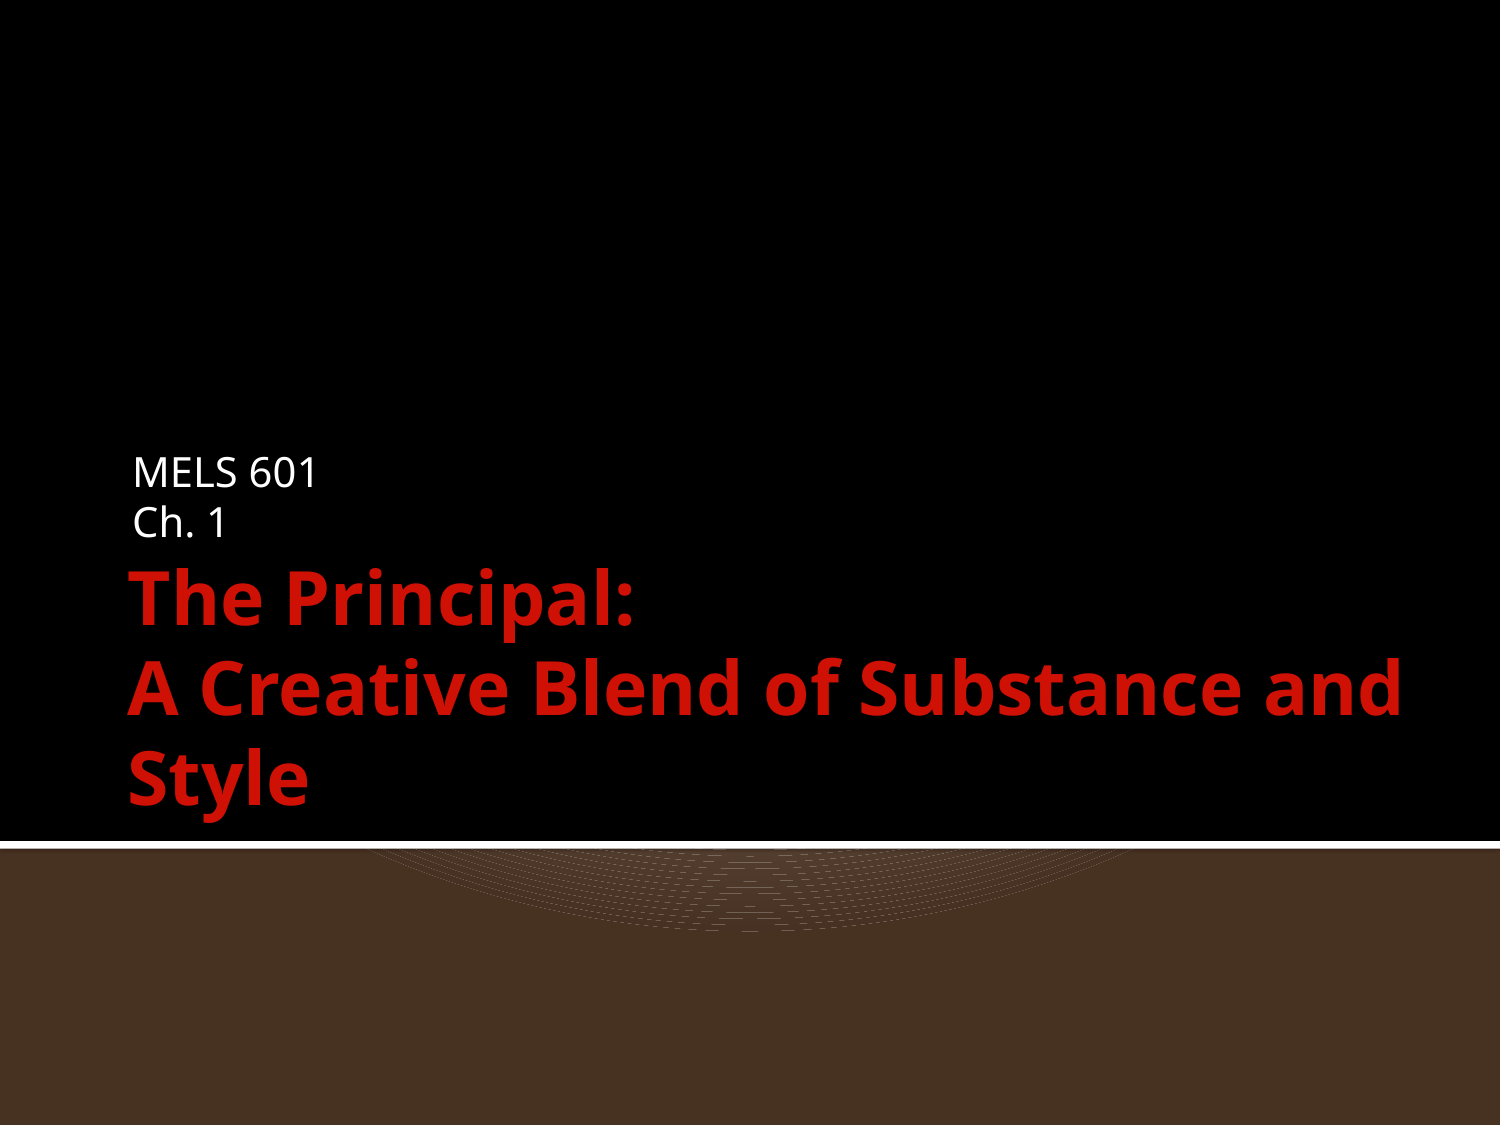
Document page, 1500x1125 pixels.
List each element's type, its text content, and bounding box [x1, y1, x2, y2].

subtitle MELS 601 Ch. 1 [112, 299, 1438, 546]
title The Principal: A Creative Blend of Substance and Style [112, 550, 1438, 825]
